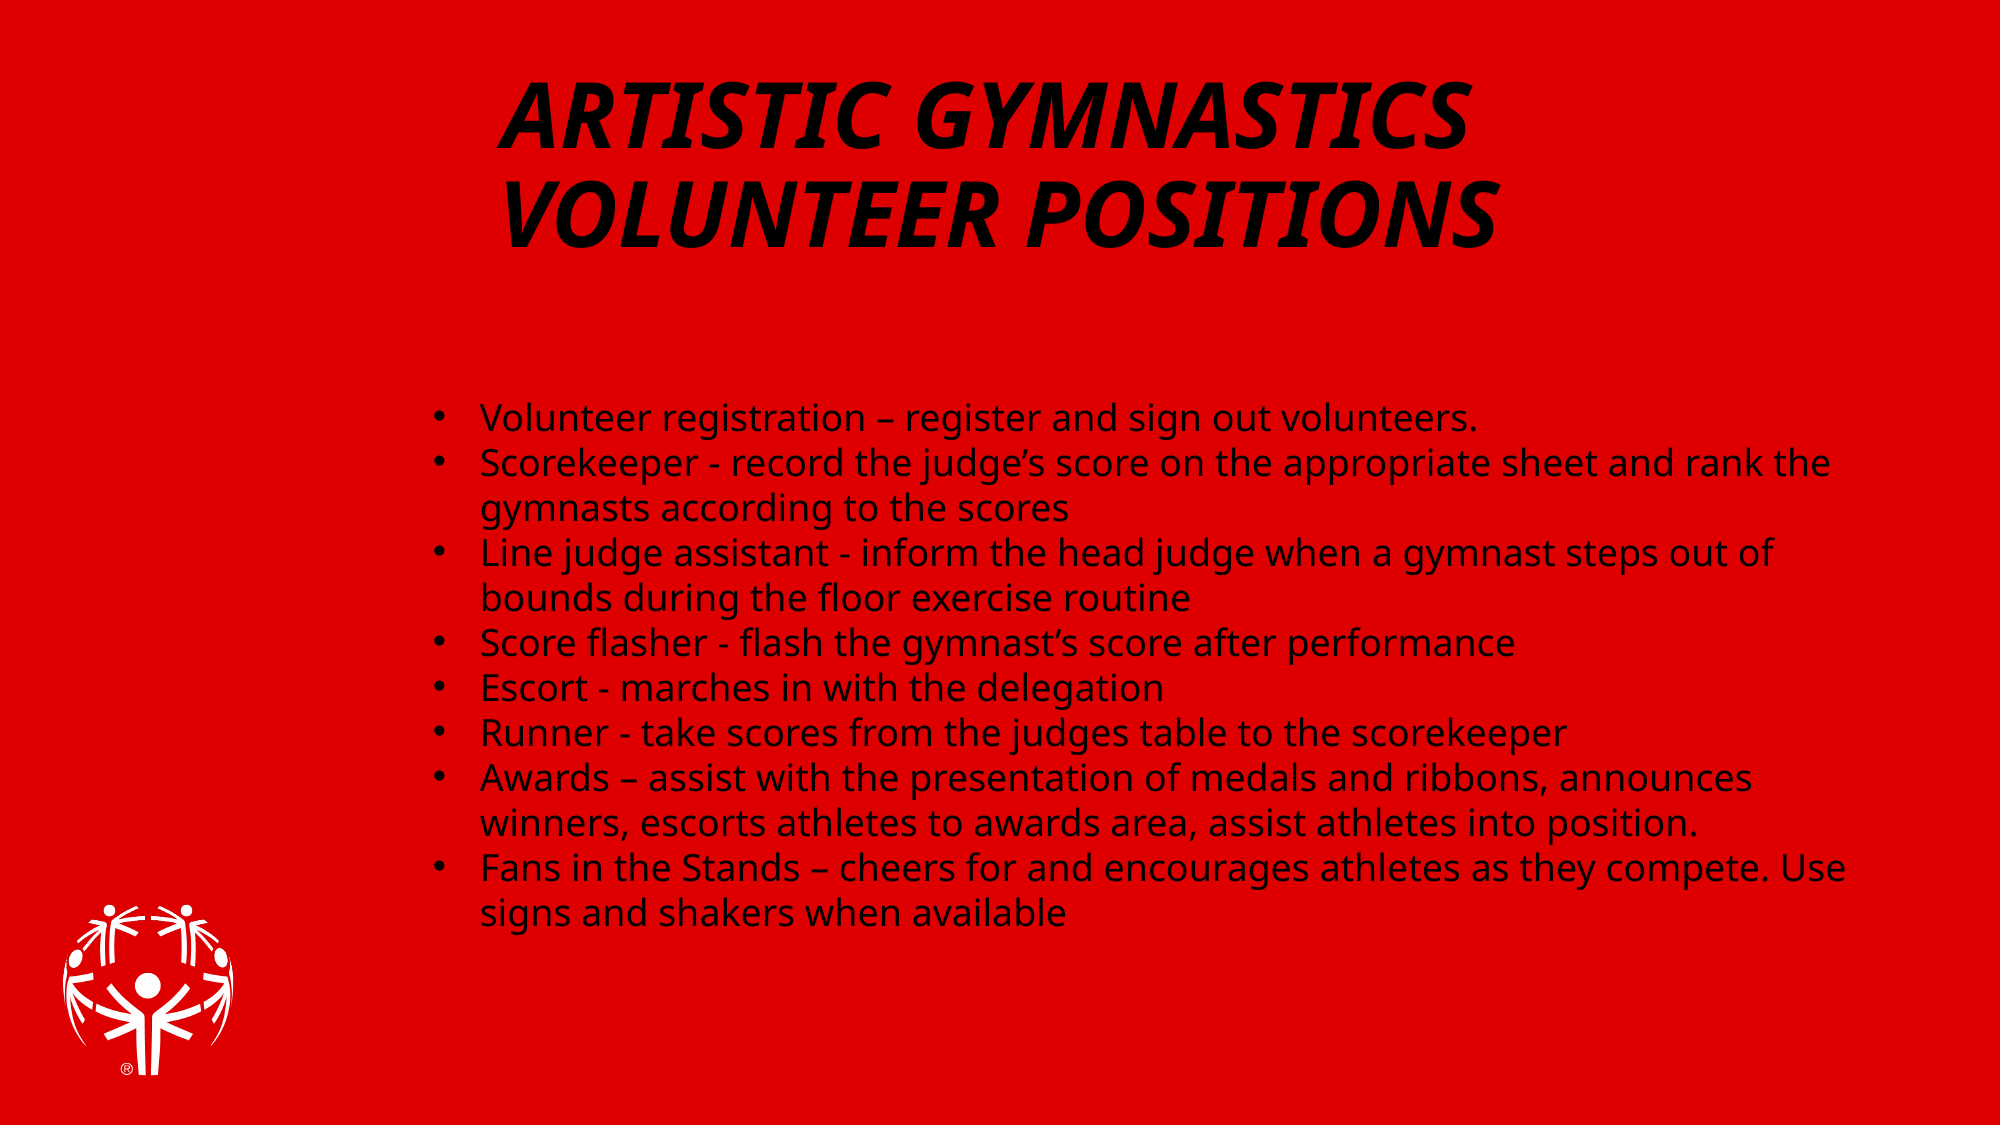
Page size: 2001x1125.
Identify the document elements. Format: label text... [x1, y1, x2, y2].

text_box Volunteer registration – register and sign out volunteers. Scorekeeper - record the judge’s score on the appropriate sheet and rank the gymnasts according to the scores Line judge assistant - inform the head judge when a gymnast steps out of bounds during the floor exercise routine Score flasher - flash the gymnast’s score after performance Escort - marches in with the delegation Runner - take scores from the judges table to the scorekeeper Awards – assist with the presentation of medals and ribbons, announces winners, escorts athletes to awards area, assist athletes into position. Fans in the Stands – cheers for and encourages athletes as they compete. Use signs and shakers when available [418, 386, 1884, 941]
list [0, 881, 287, 1098]
title ARTISTIC GYMNASTICS VOLUNTEER POSITIONS [137, 59, 1863, 278]
